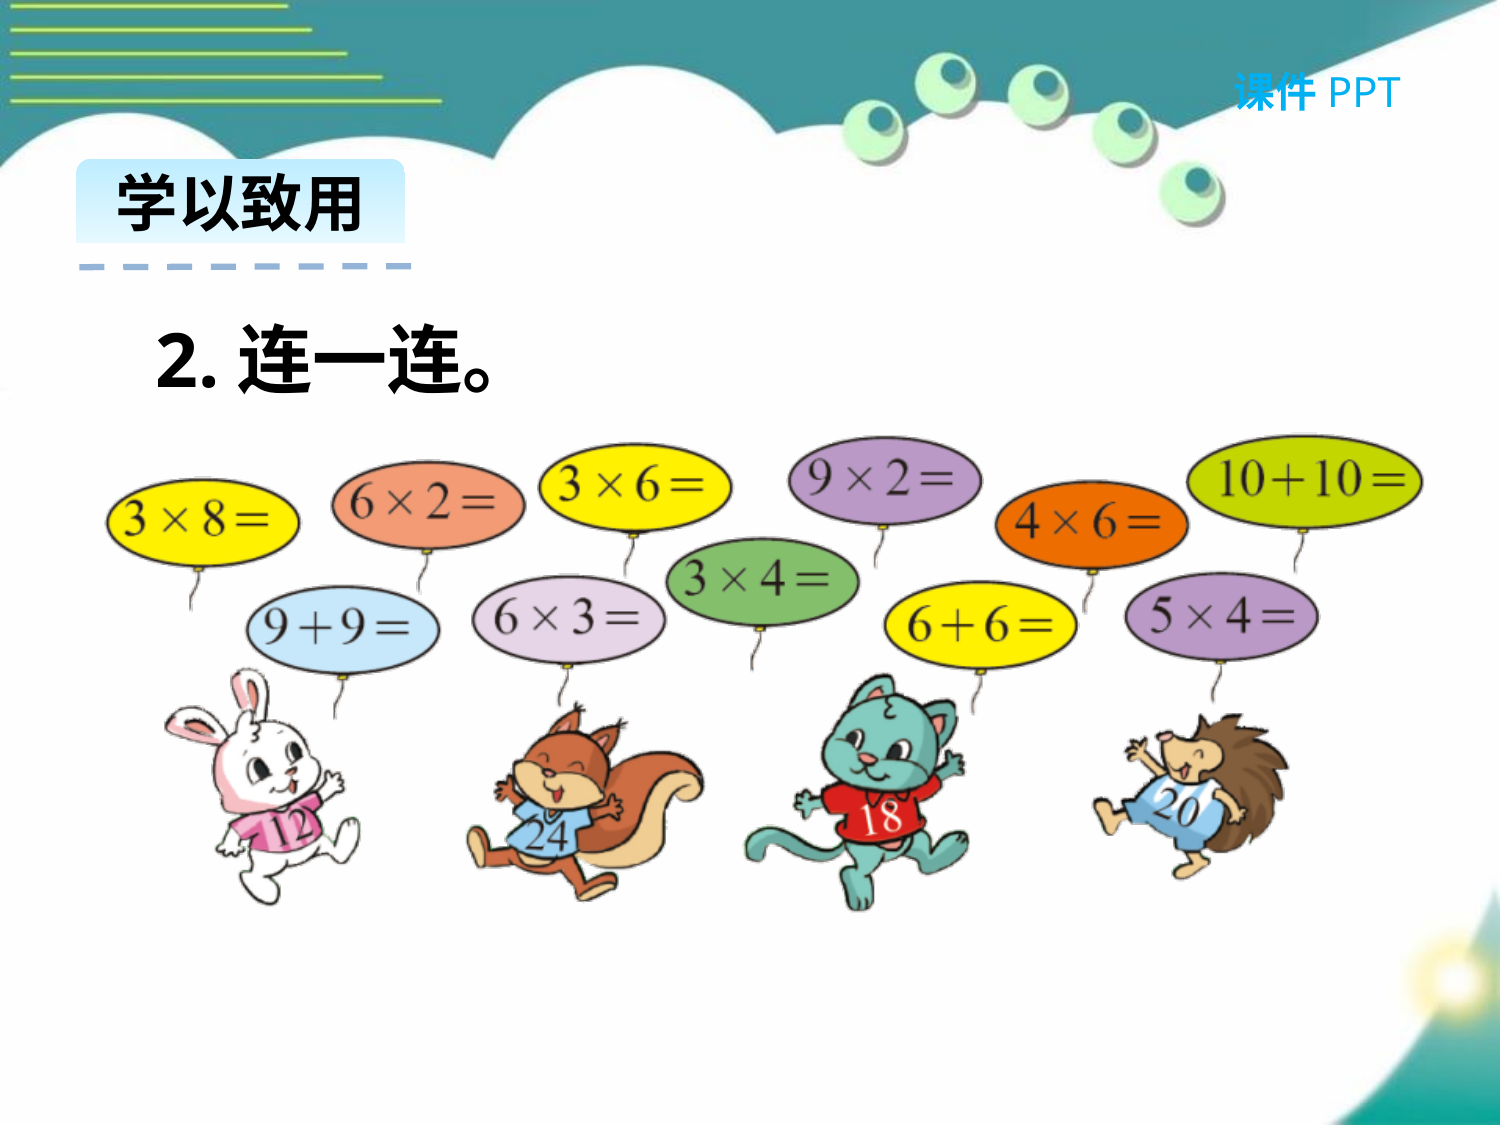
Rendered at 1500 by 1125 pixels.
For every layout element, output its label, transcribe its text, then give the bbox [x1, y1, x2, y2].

text_box 2.连一连。 [140, 304, 1376, 407]
text_box 课件PPT [1218, 58, 1418, 124]
picture [0, 0, 1500, 1125]
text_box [76, 158, 420, 268]
